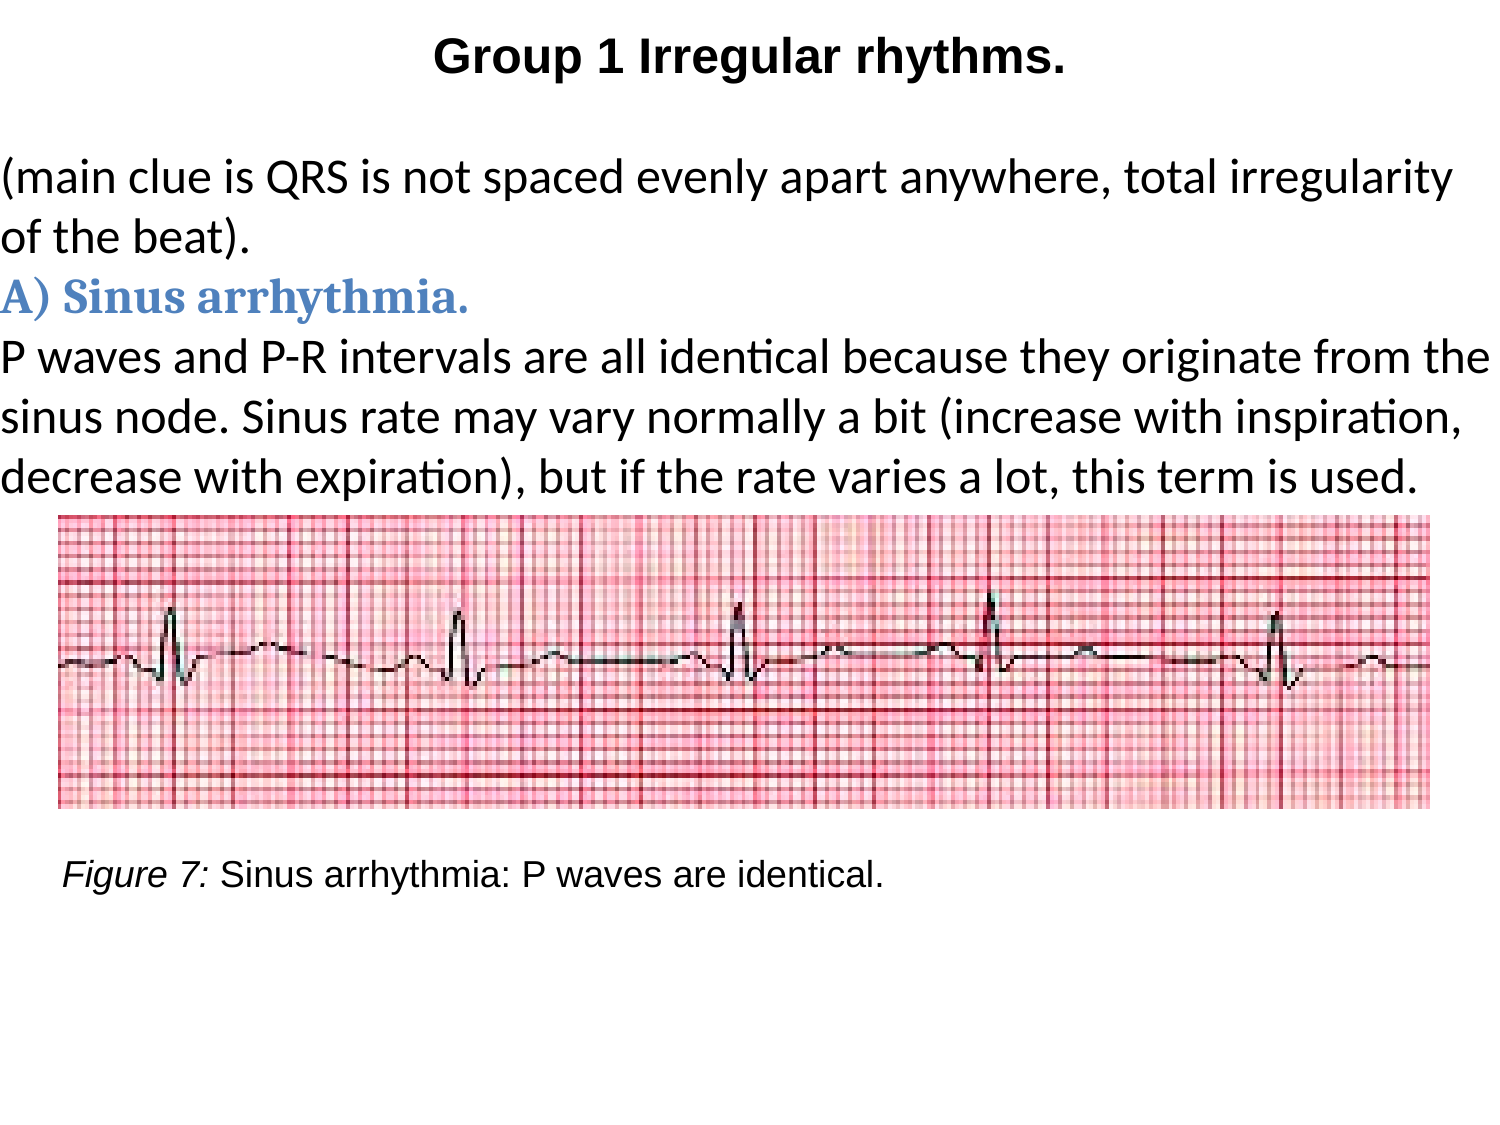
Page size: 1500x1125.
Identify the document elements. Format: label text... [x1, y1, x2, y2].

text_box Group 1 Irregular rhythms. (main clue is QRS is not spaced evenly apart anywhere, total irregularity of the beat). A) Sinus arrhythmia. P waves and P-R intervals are all identical because they originate from the sinus node. Sinus rate may vary normally a bit (increase with inspiration, decrease with expiration), but if the rate varies a lot, this term is used. [0, 2, 1500, 549]
picture [58, 515, 1430, 809]
text_box Figure 7: Sinus arrhythmia: P waves are identical. [46, 797, 1325, 903]
